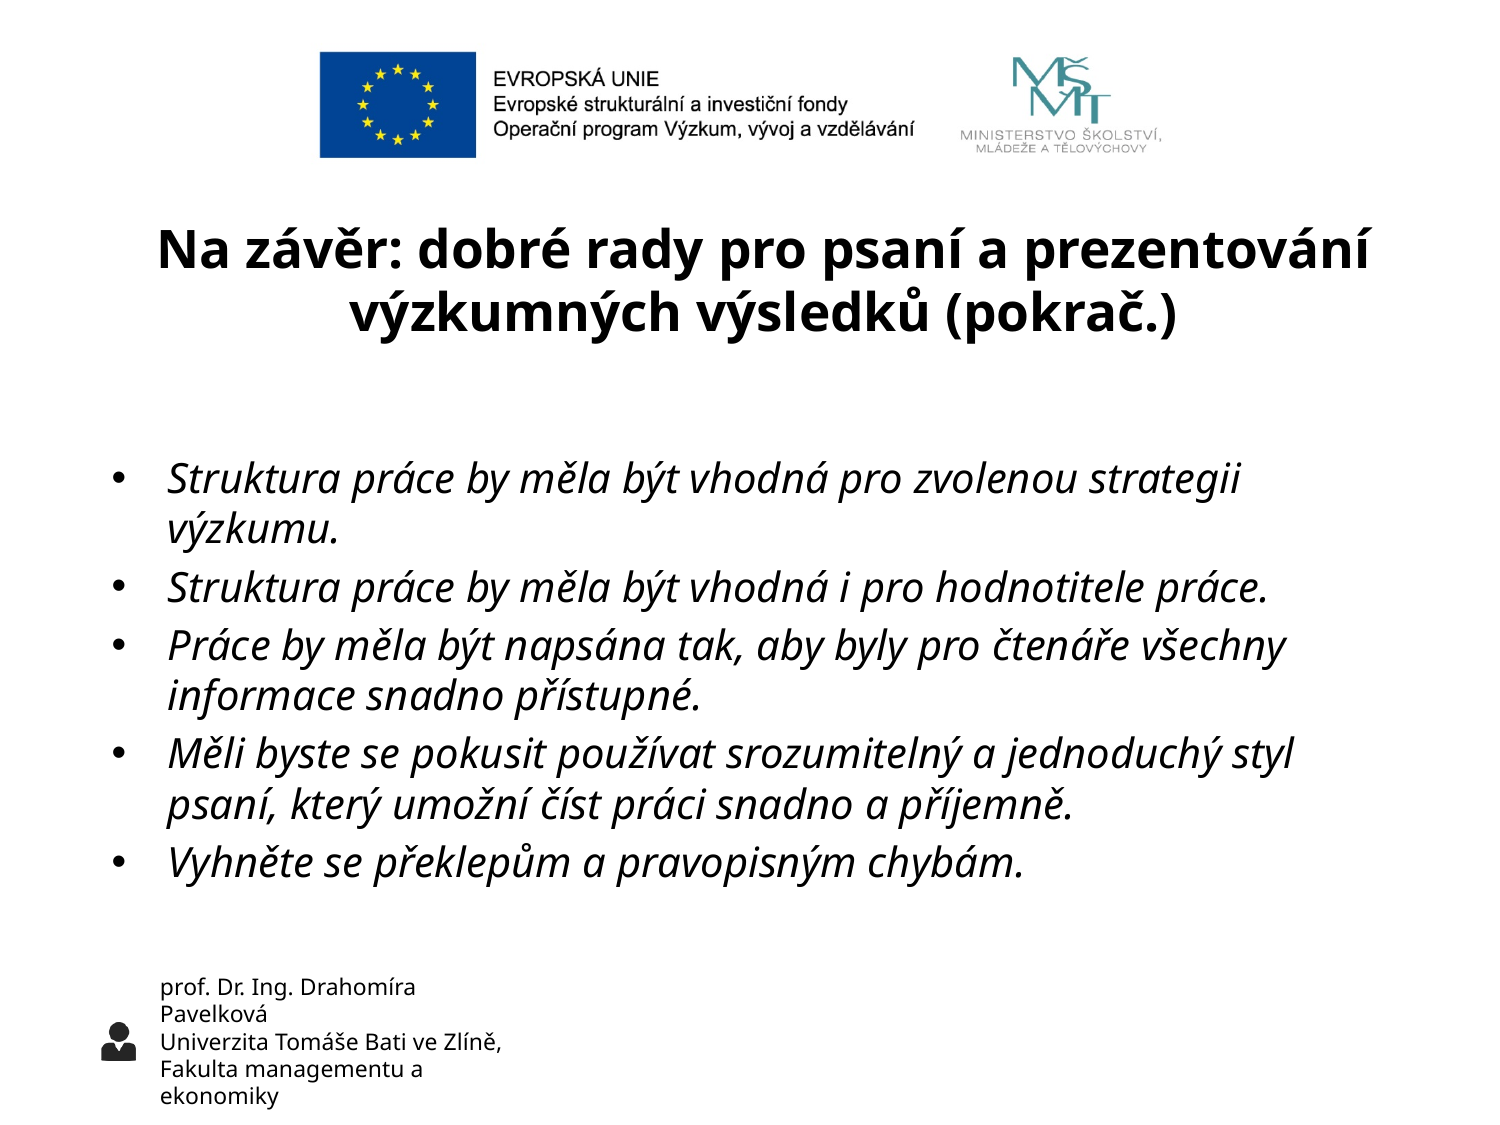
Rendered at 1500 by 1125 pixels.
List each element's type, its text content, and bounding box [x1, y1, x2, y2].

picture [101, 1021, 136, 1062]
footer prof. Dr. Ing. Drahomíra Pavelková Univerzita Tomáše Bati ve Zlíně, Fakulta managementu a ekonomiky [145, 999, 526, 1083]
title Na závěr: dobré rady pro psaní a prezentování výzkumných výsledků (pokrač.) [101, 184, 1425, 374]
picture [267, 0, 1213, 210]
list Struktura práce by měla být vhodná pro zvolenou strategii výzkumu. Struktura práce by měla být vhodná i pro hodnotitele práce. Práce by měla být napsána tak, aby byly pro čtenáře všechny informace snadno přístupné. Měli byste se pokusit používat srozumitelný a jednoduchý styl psaní, který umožní číst práci snadno a příjemně. Vyhněte se překlepům a pravopisným chybám. [96, 444, 1384, 941]
